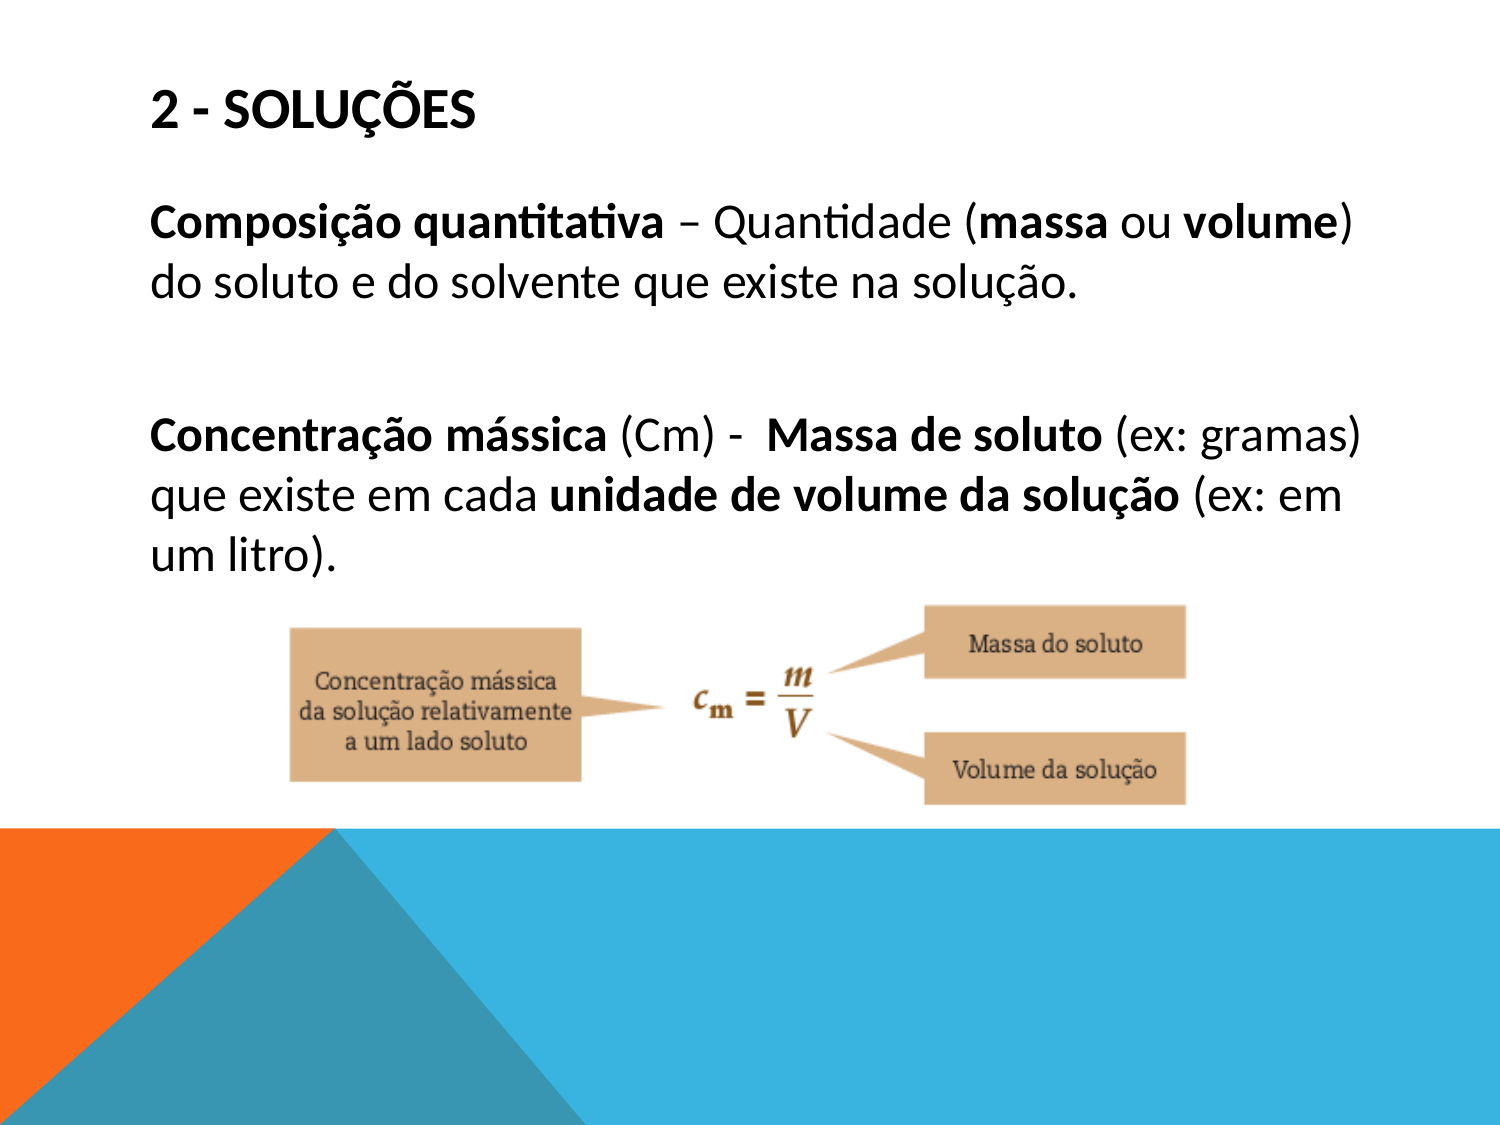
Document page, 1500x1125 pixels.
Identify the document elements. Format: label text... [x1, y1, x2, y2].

picture [276, 595, 1200, 823]
title 2 - SOLUÇÕES [135, 60, 1369, 150]
list Composição quantitativa – Quantidade (massa ou volume) do soluto e do solvente que existe na solução. Concentração mássica (Cm) - Massa de soluto (ex: gramas) que existe em cada unidade de volume da solução (ex: em um litro). [135, 180, 1412, 768]
